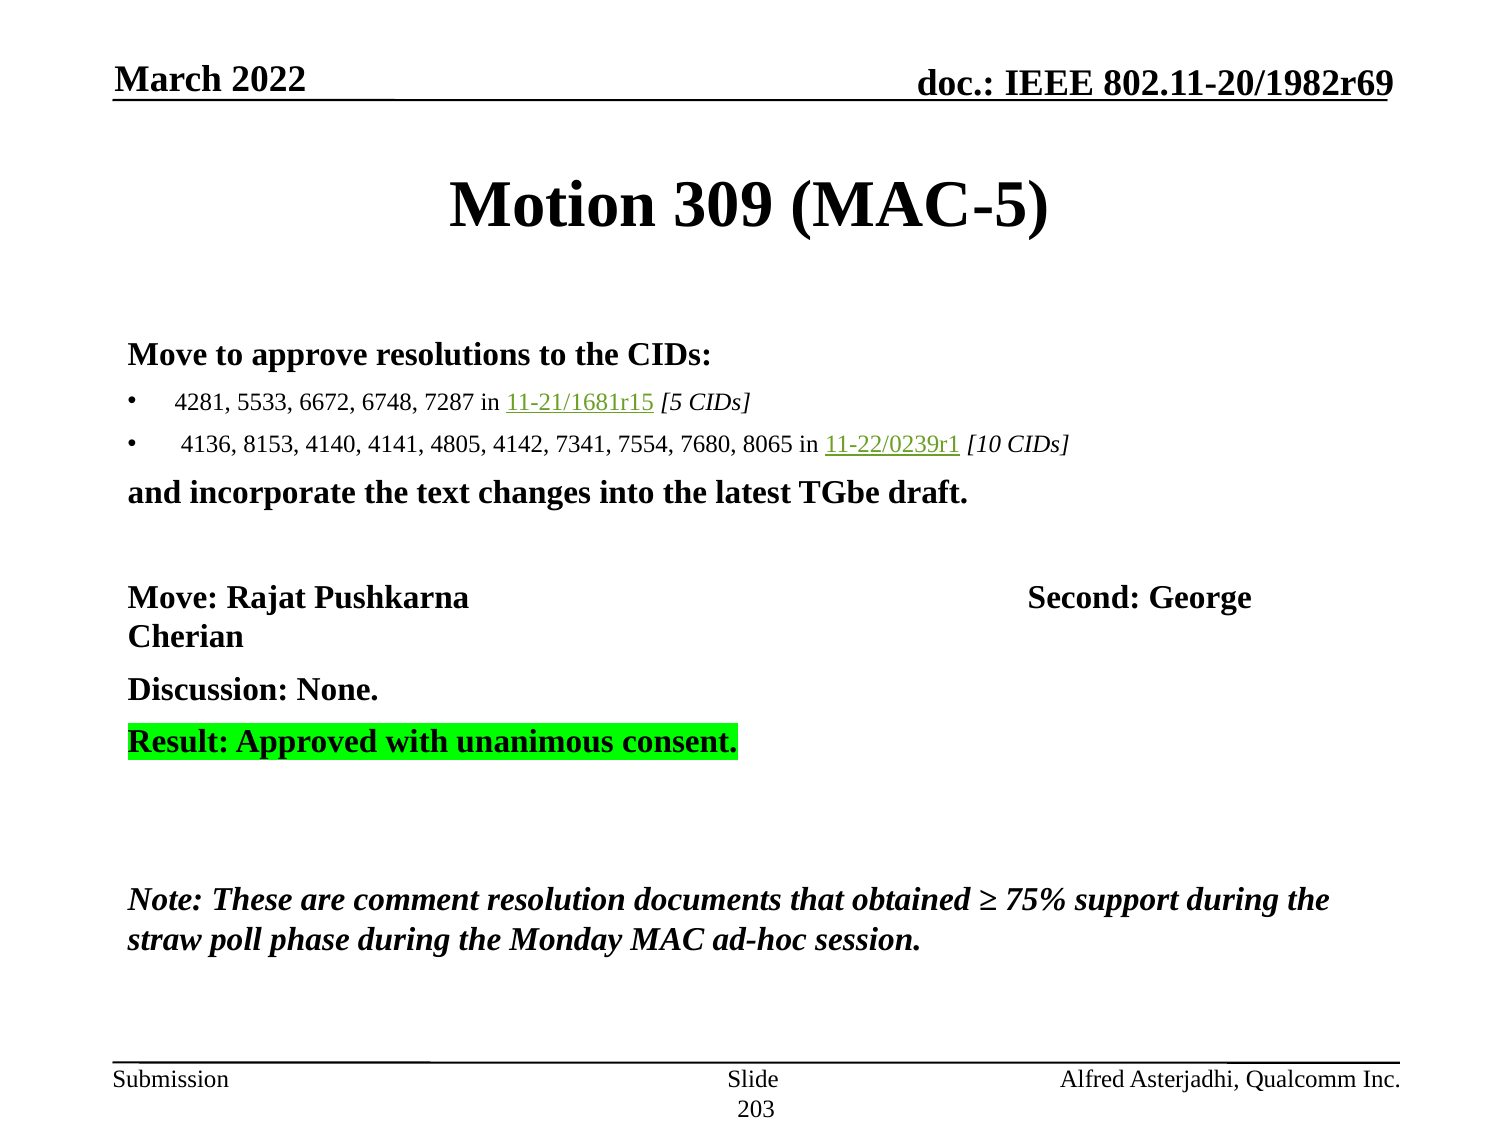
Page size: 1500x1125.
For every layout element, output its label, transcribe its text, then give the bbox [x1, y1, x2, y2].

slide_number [114, 54, 423, 100]
slide_number Slide 203 [712, 1061, 800, 1123]
title Motion 309 (MAC-5) [112, 112, 1388, 288]
footer Alfred Asterjadhi, Qualcomm Inc. [878, 1061, 1402, 1093]
list Move to approve resolutions to the CIDs: 4281, 5533, 6672, 6748, 7287 in 11-21/1681r15 [5 CIDs] 4136, 8153, 4140, 4141, 4805, 4142, 7341, 7554, 7680, 8065 in 11-22/0239r1 [10 CIDs] and incorporate the text changes into the latest TGbe draft. Move: Rajat Pushkarna Second: George Cherian Discussion: None. Result: Approved with unanimous consent. Note: These are comment resolution documents that obtained ≥ 75% support during the straw poll phase during the Monday MAC ad-hoc session. [112, 324, 1388, 1063]
